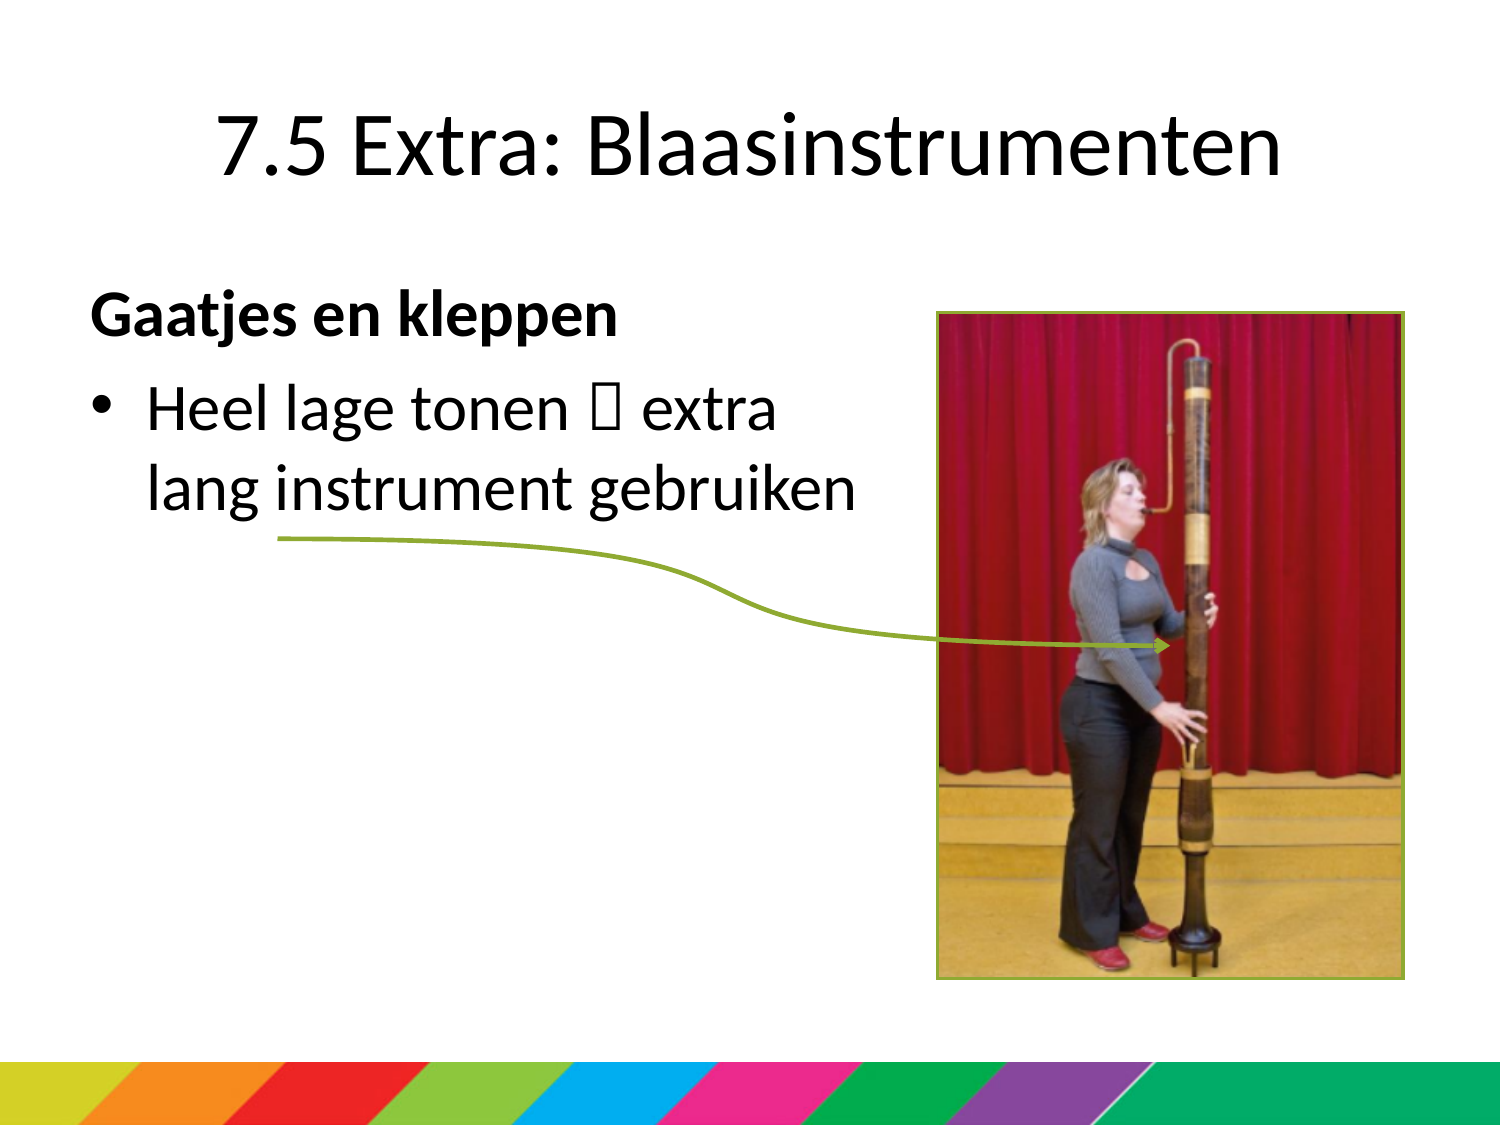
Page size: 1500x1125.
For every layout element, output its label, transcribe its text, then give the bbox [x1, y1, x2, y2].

picture [0, 1062, 574, 1125]
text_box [277, 538, 1171, 646]
picture [656, 1062, 1500, 1125]
list Gaatjes en kleppen Heel lage tonen  extra lang instrument gebruiken [75, 262, 1425, 1005]
title 7.5 Extra: Blaasinstrumenten [75, 45, 1425, 233]
picture [938, 314, 1402, 978]
